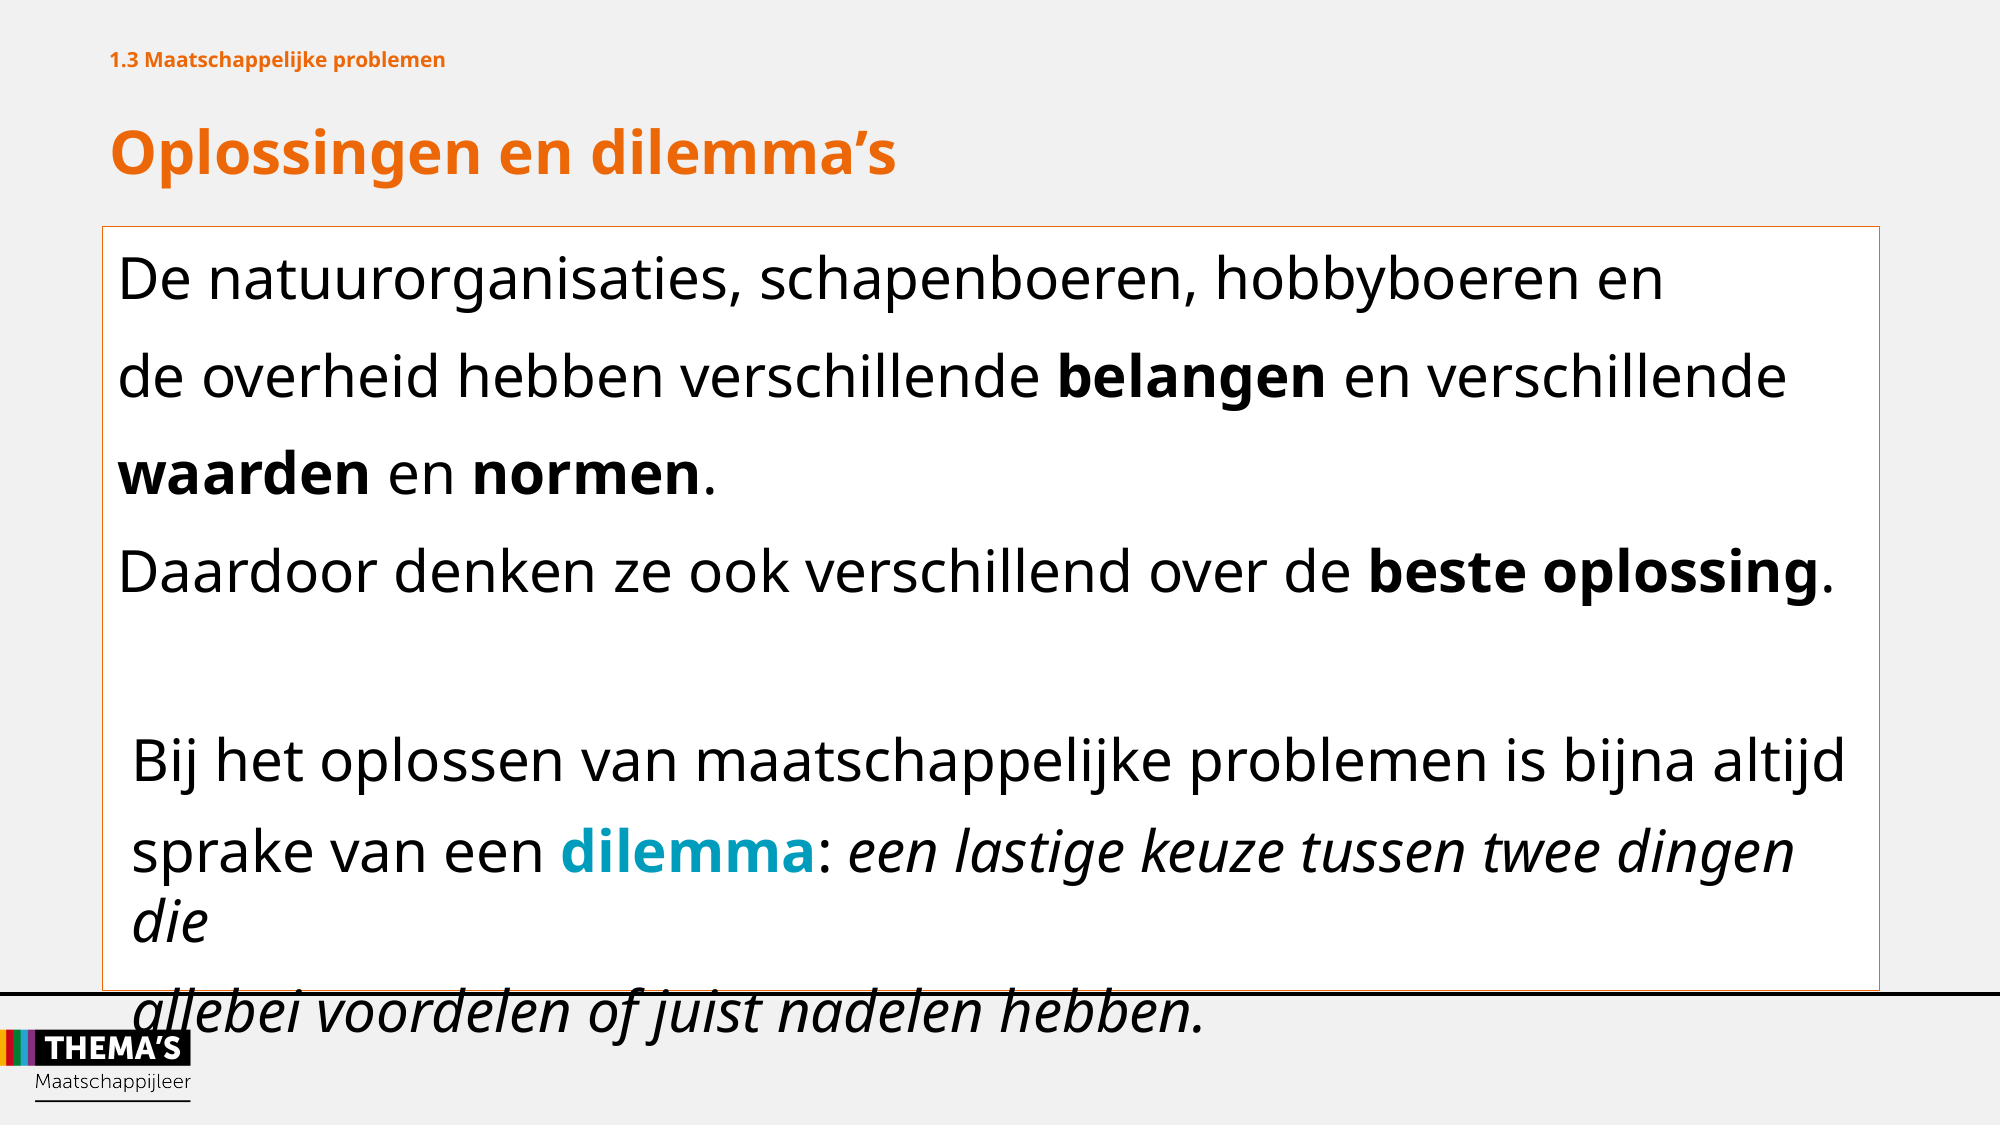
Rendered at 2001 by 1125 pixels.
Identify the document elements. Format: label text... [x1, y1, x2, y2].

list De natuurorganisaties, schapenboeren, hobbyboeren en de overheid hebben verschillende belangen en verschillende waarden en normen. Daardoor denken ze ook verschillend over de beste oplossing. Bij het oplossen van maatschappelijke problemen is bijna altijd sprake van een dilemma: een lastige keuze tussen twee dingen die allebei voordelen of juist nadelen hebben. [102, 226, 1880, 991]
list 1.3 Maatschappelijke problemen [94, 33, 941, 88]
list Oplossingen en dilemma’s [94, 114, 1879, 205]
picture [0, 993, 203, 1125]
